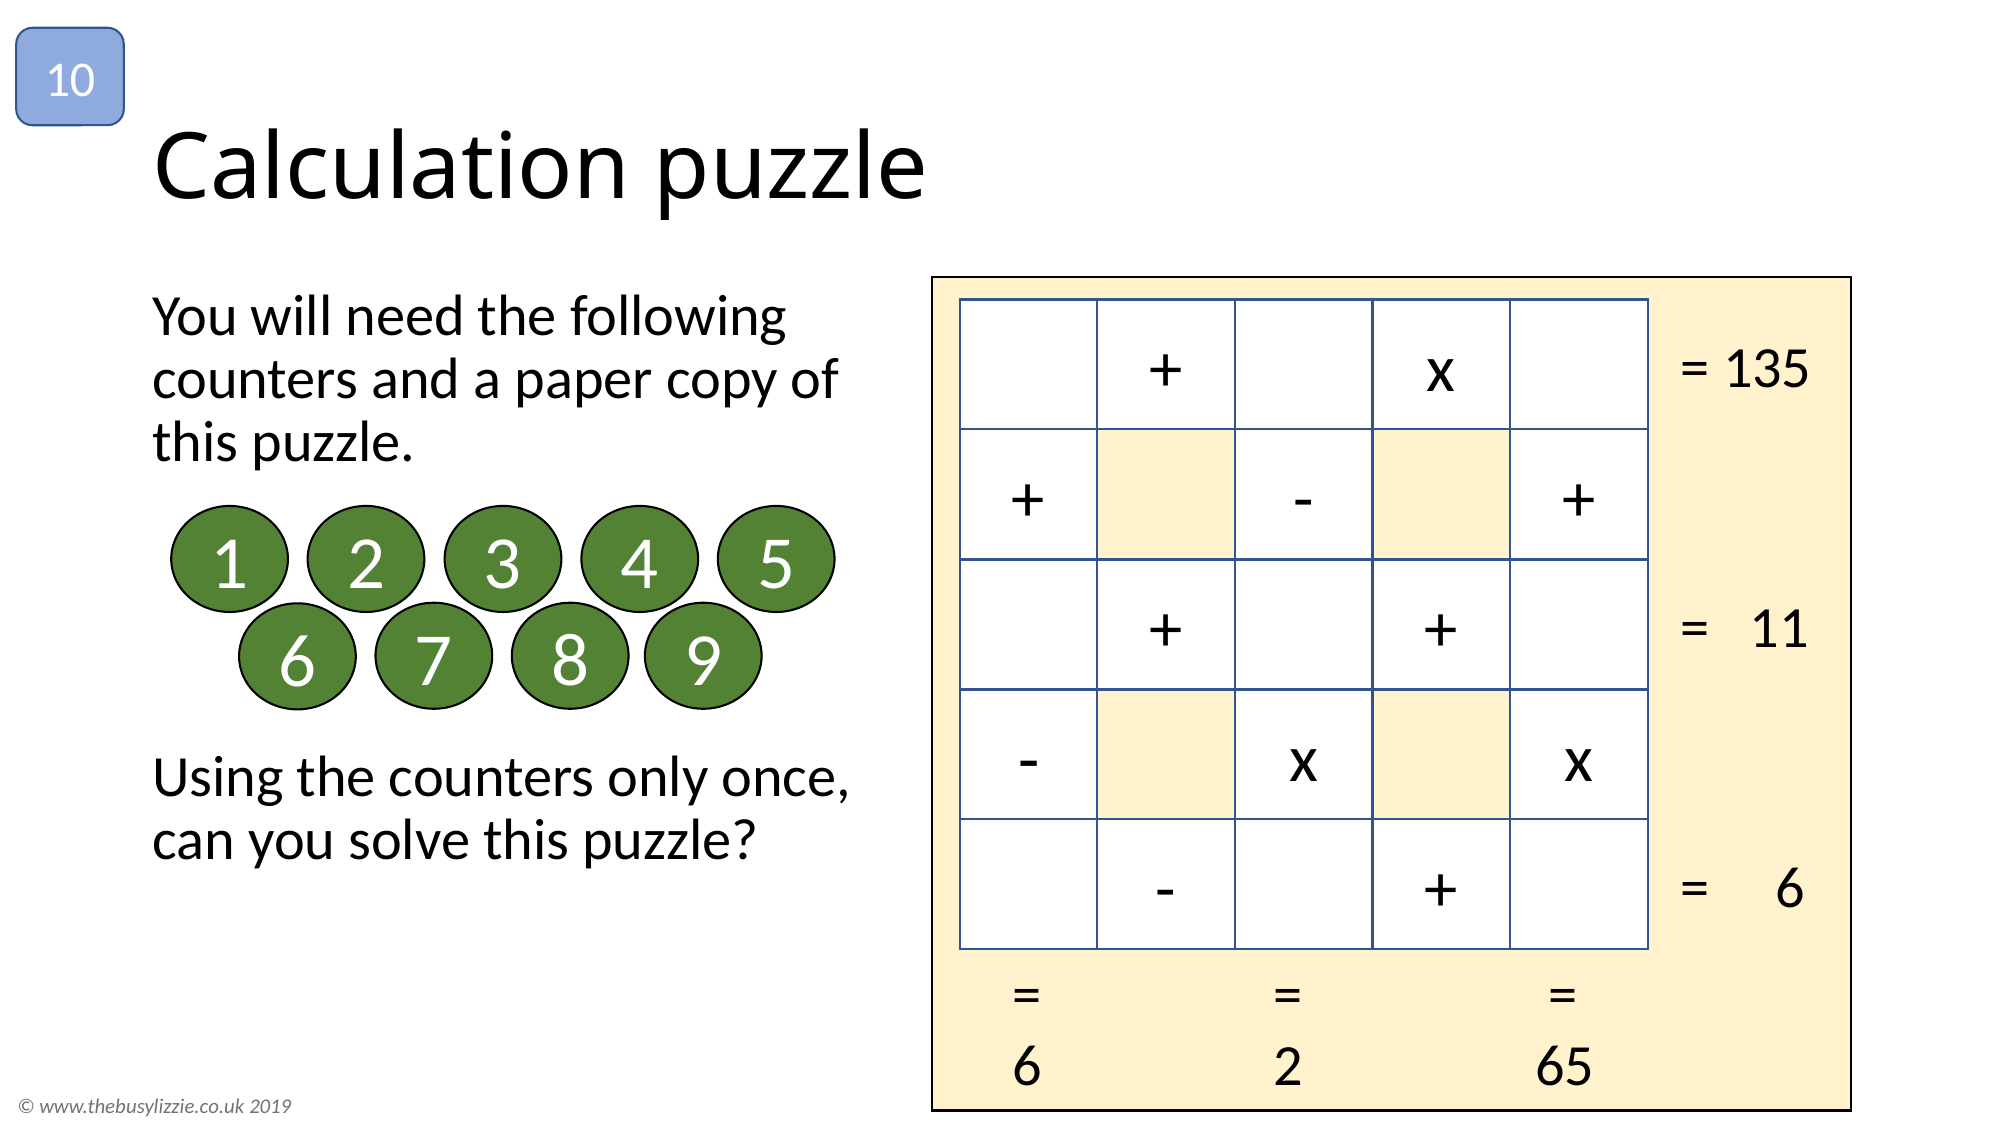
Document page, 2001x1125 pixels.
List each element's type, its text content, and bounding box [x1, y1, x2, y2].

text_box 10 [15, 26, 125, 127]
list You will need the following counters and a paper copy of this puzzle. Using the counters only once, can you solve this puzzle? [137, 277, 891, 1014]
text_box = 6 [1666, 841, 1843, 927]
text_box [931, 276, 1852, 1112]
text_box = 135 [1666, 321, 1843, 407]
text_box = 6 [984, 950, 1108, 1105]
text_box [171, 505, 835, 710]
text_box = 2 [1245, 950, 1369, 1105]
title Calculation puzzle [137, 59, 1863, 278]
text_box © www.thebusylizzie.co.uk 2019 [2, 1085, 311, 1125]
text_box = 65 [1520, 950, 1644, 1105]
text_box = 11 [1666, 581, 1843, 667]
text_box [959, 299, 1648, 950]
